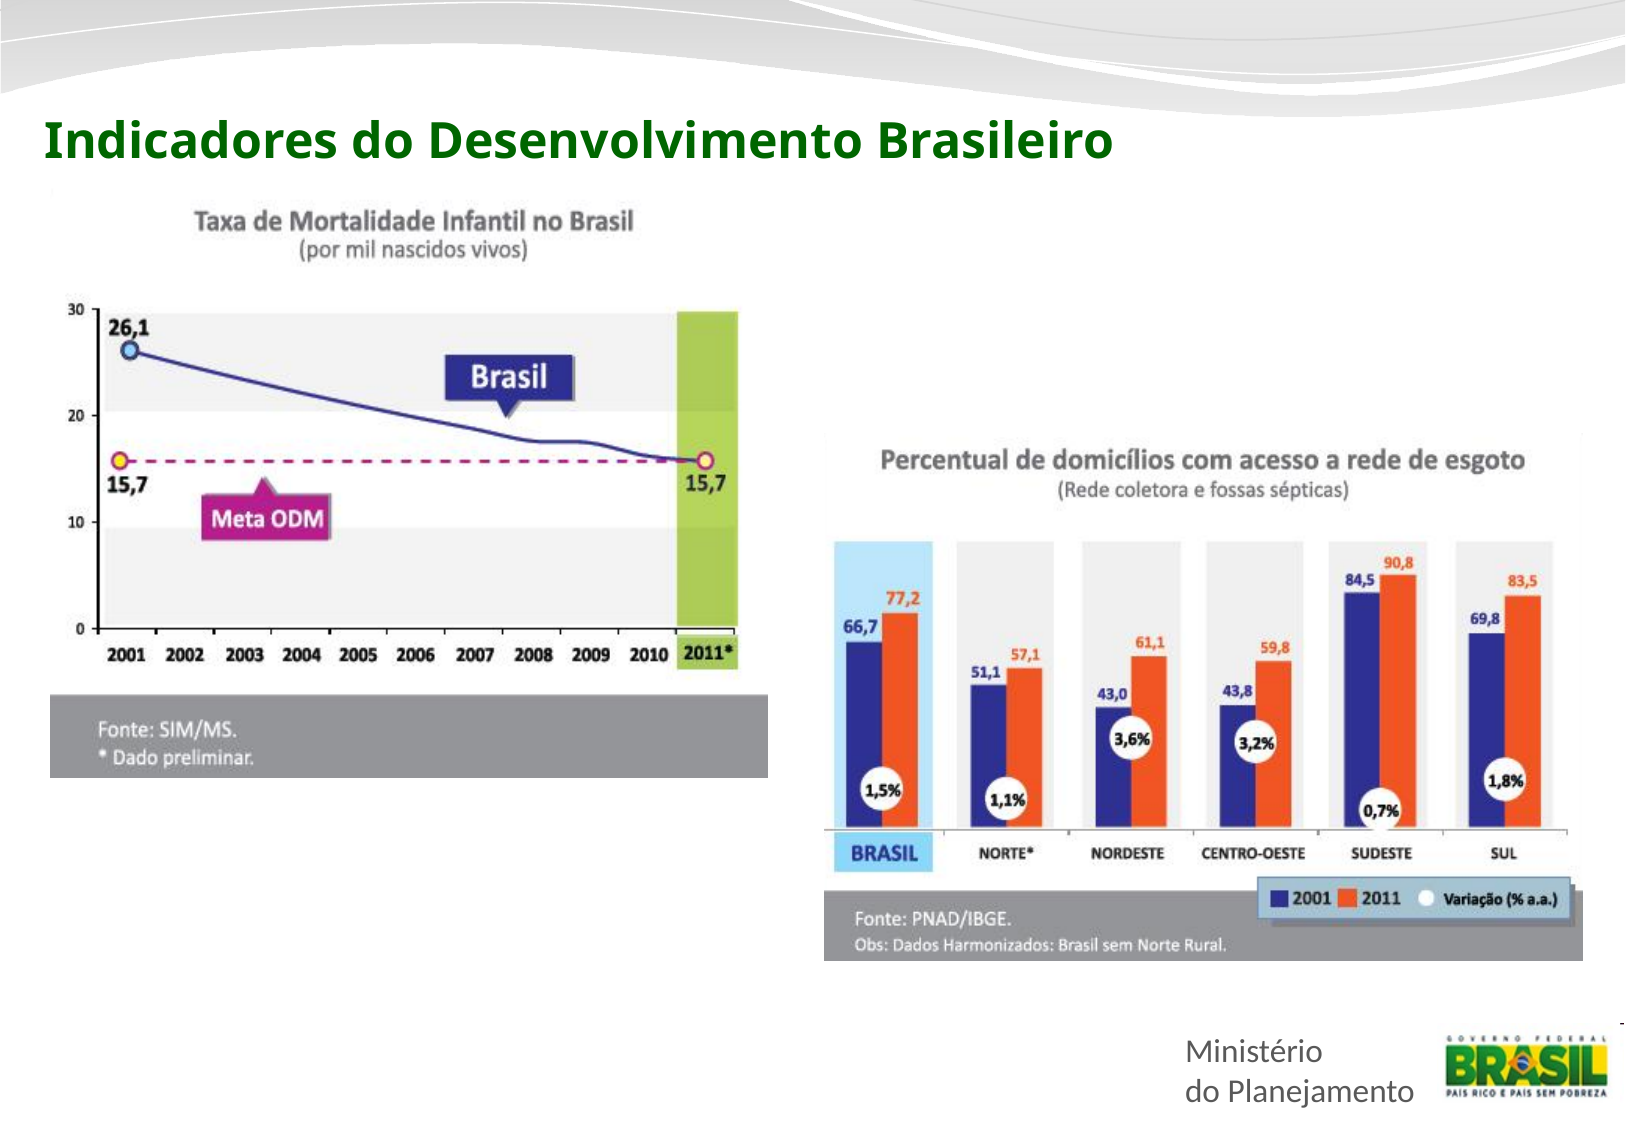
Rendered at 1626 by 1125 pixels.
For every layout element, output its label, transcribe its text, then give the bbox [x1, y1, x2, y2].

picture [824, 433, 1583, 962]
picture [1437, 1023, 1624, 1110]
picture [50, 187, 768, 778]
text_box Indicadores do Desenvolvimento Brasileiro [29, 100, 1304, 176]
